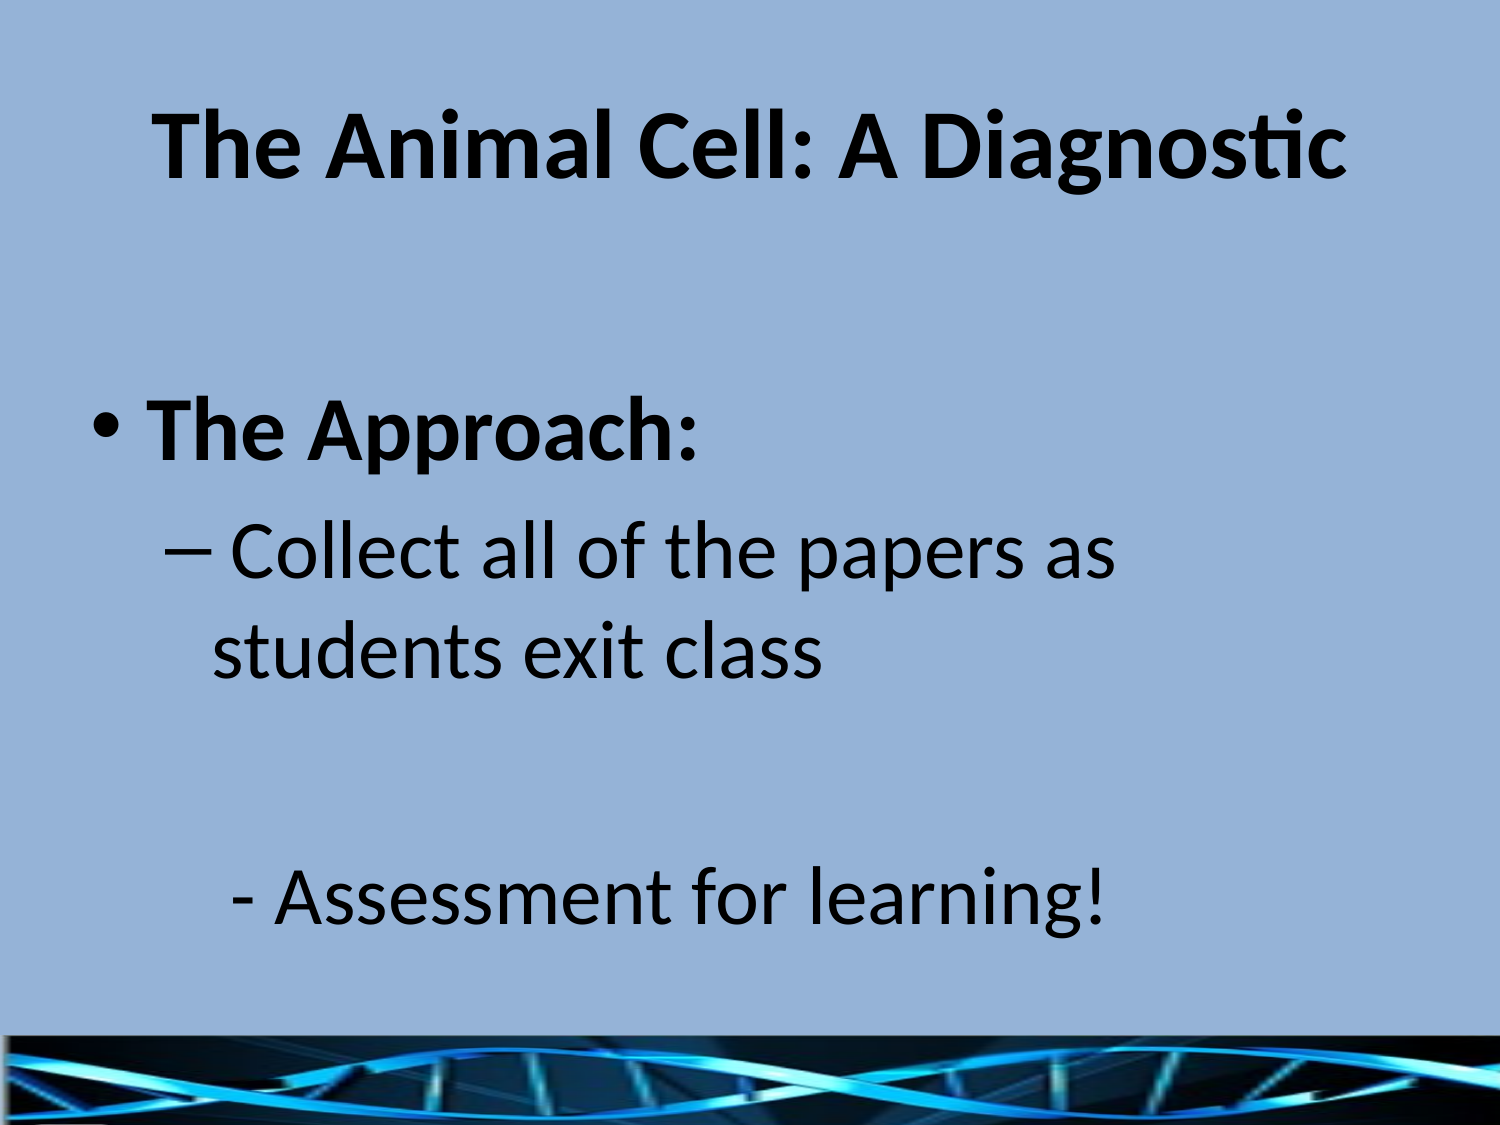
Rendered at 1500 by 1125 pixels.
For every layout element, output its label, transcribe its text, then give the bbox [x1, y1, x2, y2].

list The Approach: Collect all of the papers as students exit class - Assessment for learning! [75, 262, 1425, 1005]
title The Animal Cell: A Diagnostic [75, 45, 1425, 233]
picture [4, 323, 1500, 1125]
